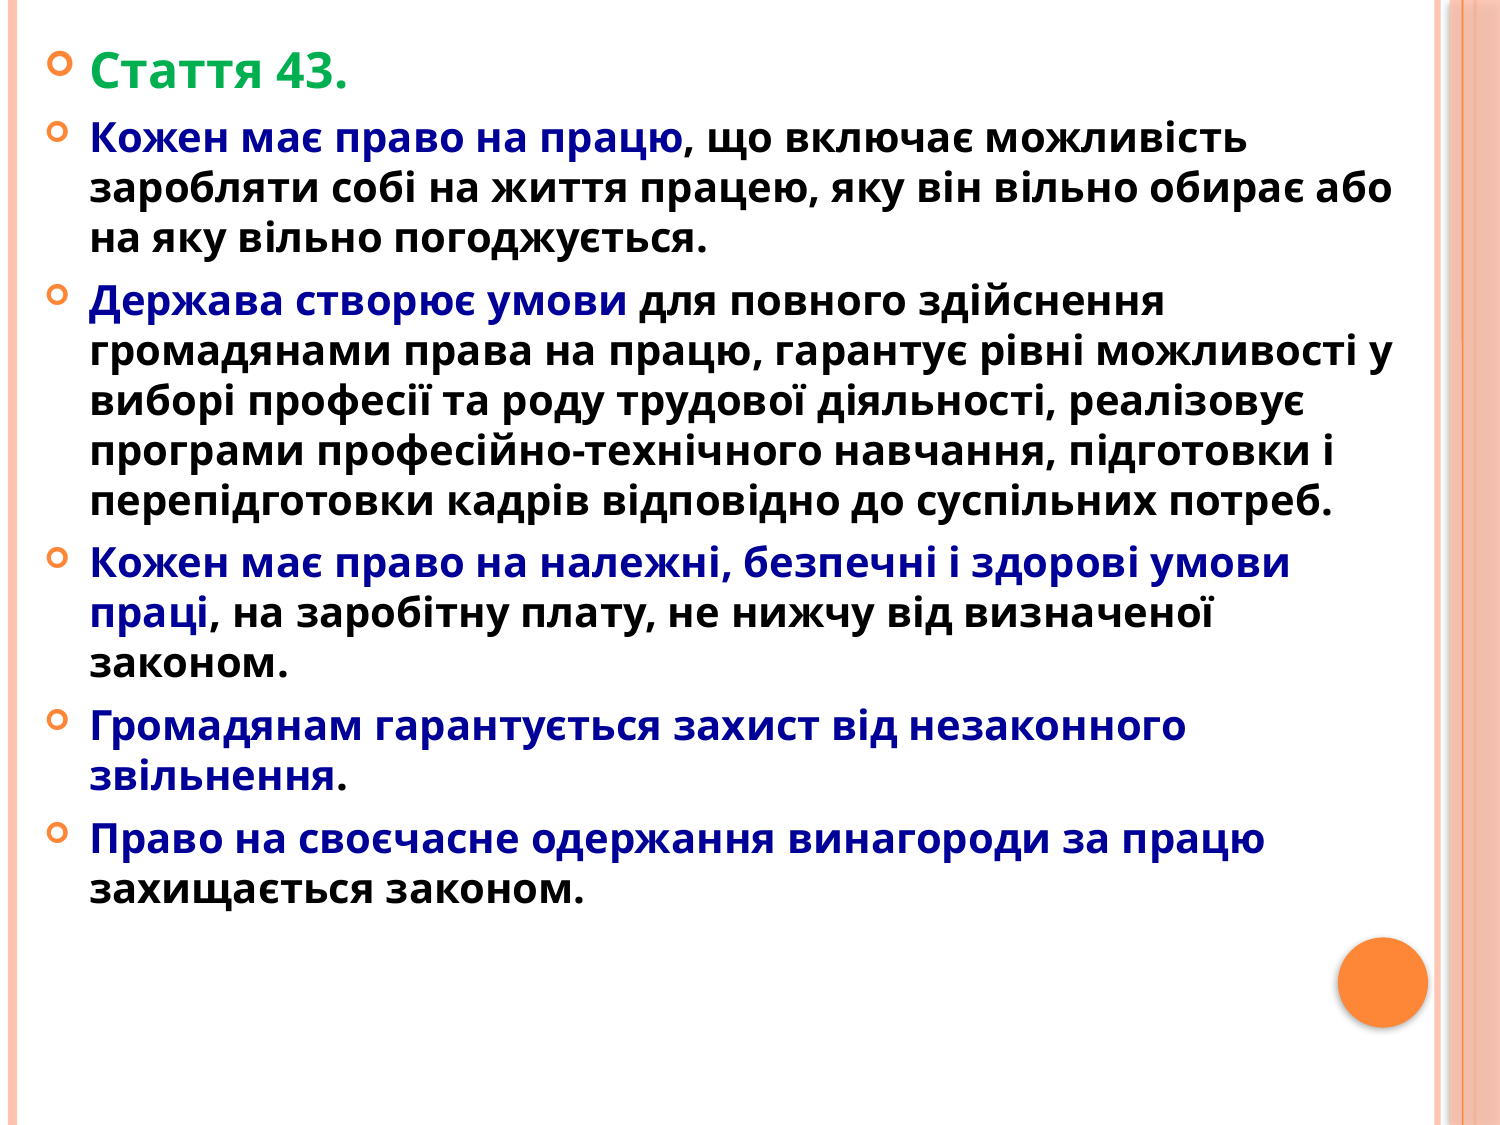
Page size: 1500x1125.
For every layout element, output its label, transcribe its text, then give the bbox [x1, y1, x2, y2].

list Стаття 43. Кожен має право на працю, що включає можливість заробляти собі на життя працею, яку він вільно обирає або на яку вільно погоджується. Держава створює умови для повного здійснення громадянами права на працю, гарантує рівні можливості у виборі професії та роду трудової діяльності, реалізовує програми професійно-технічного навчання, підготовки і перепідготовки кадрів відповідно до суспільних потреб. Кожен має право на належні, безпечні і здорові умови праці, на заробітну плату, не нижчу від визначеної законом. Громадянам гарантується захист від незаконного звільнення. Право на своєчасне одержання винагороди за працю захищається законом. [29, 30, 1436, 1059]
